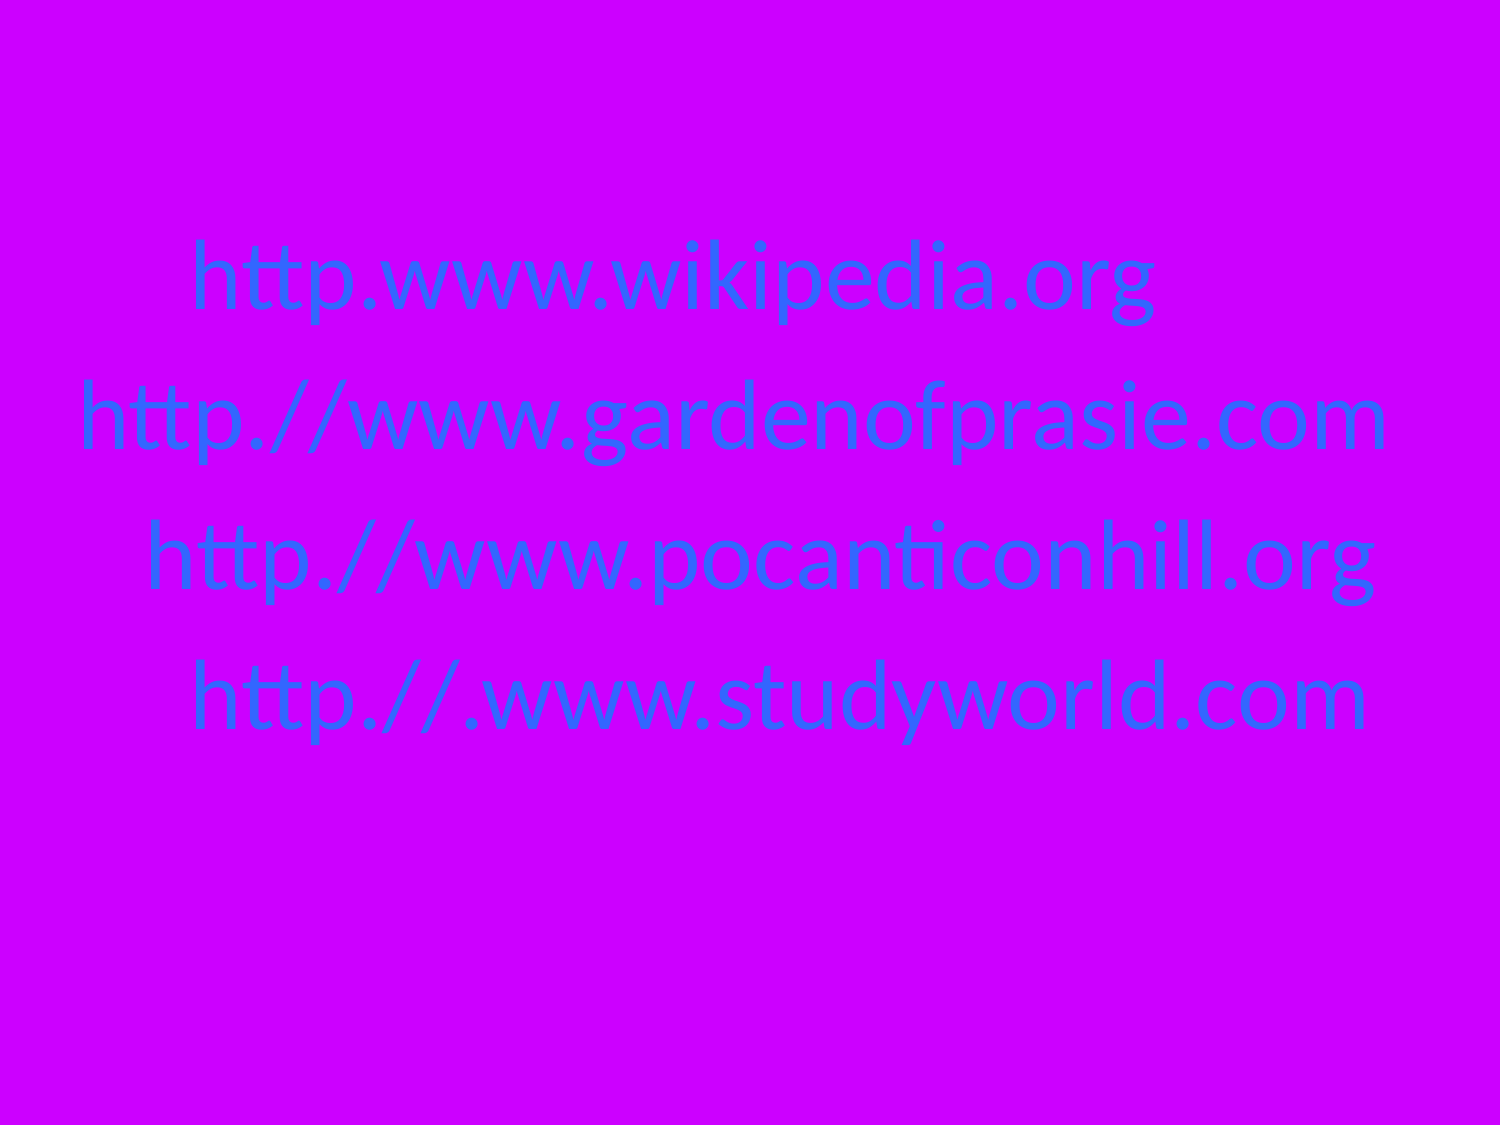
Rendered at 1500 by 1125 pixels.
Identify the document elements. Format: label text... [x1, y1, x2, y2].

list http.www.wikipedia.org http.//www.gardenofprasie.com http.//www.pocanticonhill.org http.//.www.studyworld.com [62, 62, 1425, 1005]
